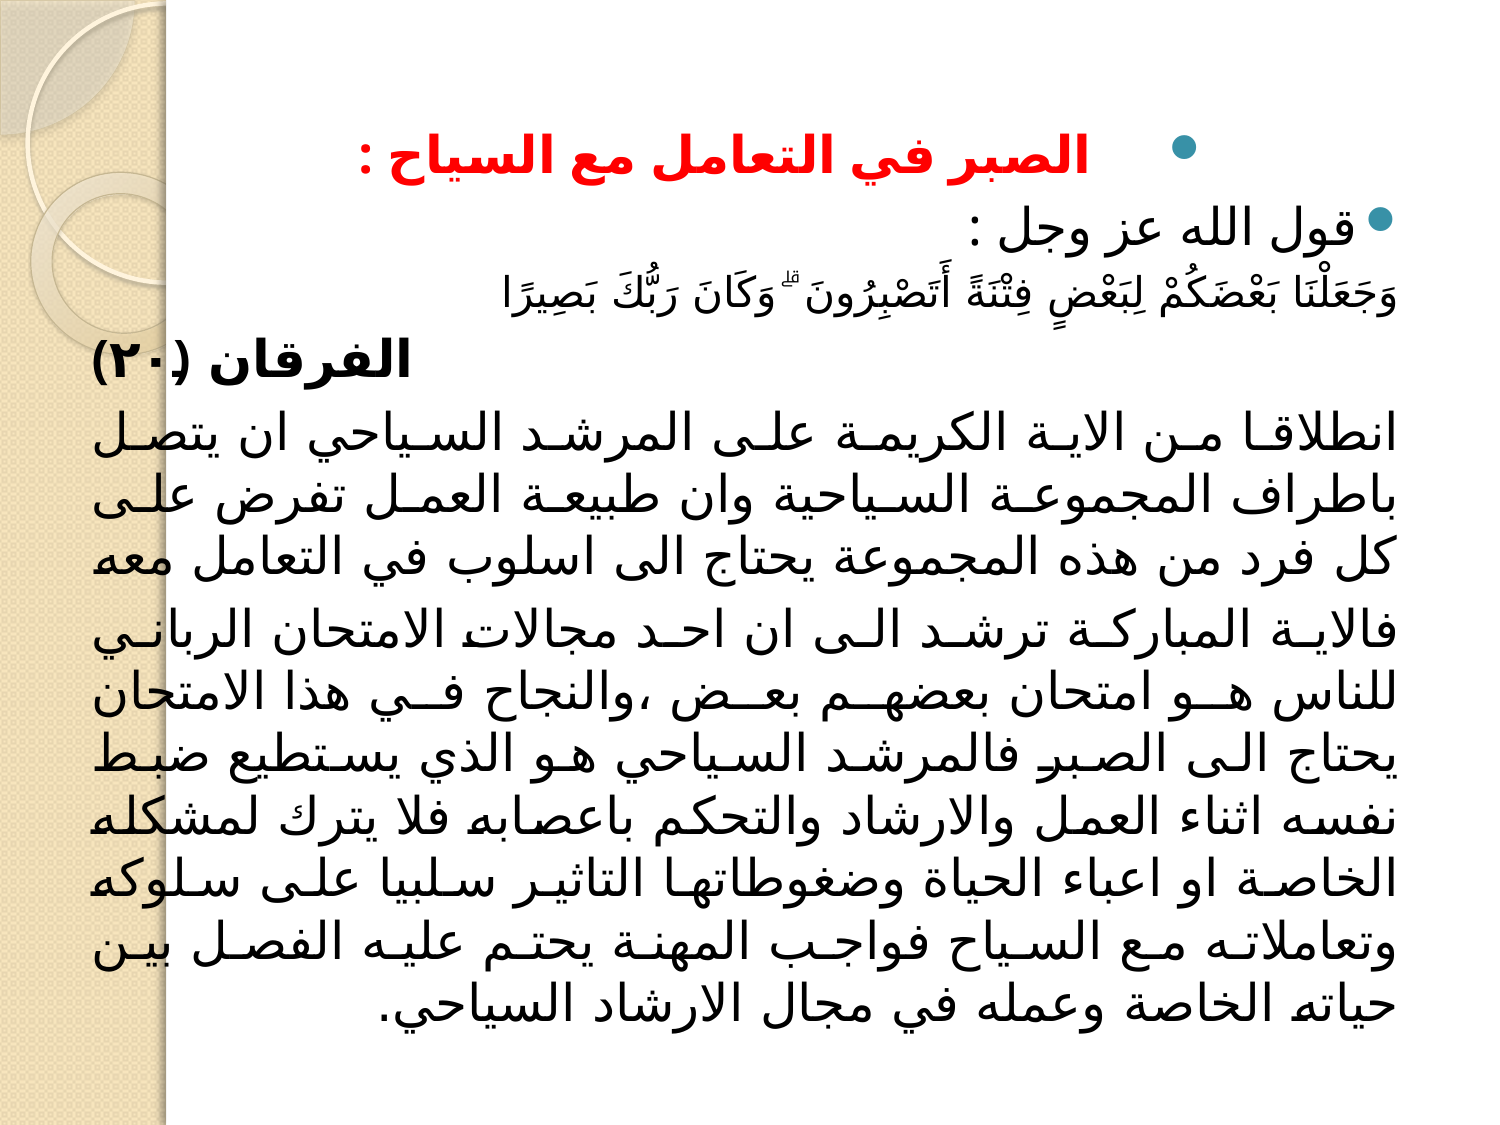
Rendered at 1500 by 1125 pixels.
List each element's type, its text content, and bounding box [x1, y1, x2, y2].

list الصبر في التعامل مع السياح : قول الله عز وجل : وَجَعَلْنَا بَعْضَكُمْ لِبَعْضٍ فِتْنَةً أَتَصْبِرُونَ ۗ وَكَانَ رَبُّكَ بَصِيرًا الفرقان ﴿٢٠﴾ انطلاقا من الاية الكريمة على المرشد السياحي ان يتصل باطراف المجموعة السياحية وان طبيعة العمل تفرض على كل فرد من هذه المجموعة يحتاج الى اسلوب في التعامل معه فالاية المباركة ترشد الى ان احد مجالات الامتحان الرباني للناس هو امتحان بعضهم بعض ،والنجاح في هذا الامتحان يحتاج الى الصبر فالمرشد السياحي هو الذي يستطيع ضبط نفسه اثناء العمل والارشاد والتحكم باعصابه فلا يترك لمشكله الخاصة او اعباء الحياة وضغوطاتها التاثير سلبيا على سلوكه وتعاملاته مع السياح فواجب المهنة يحتم عليه الفصل بين حياته الخاصة وعمله في مجال الارشاد السياحي. [76, 113, 1424, 1059]
